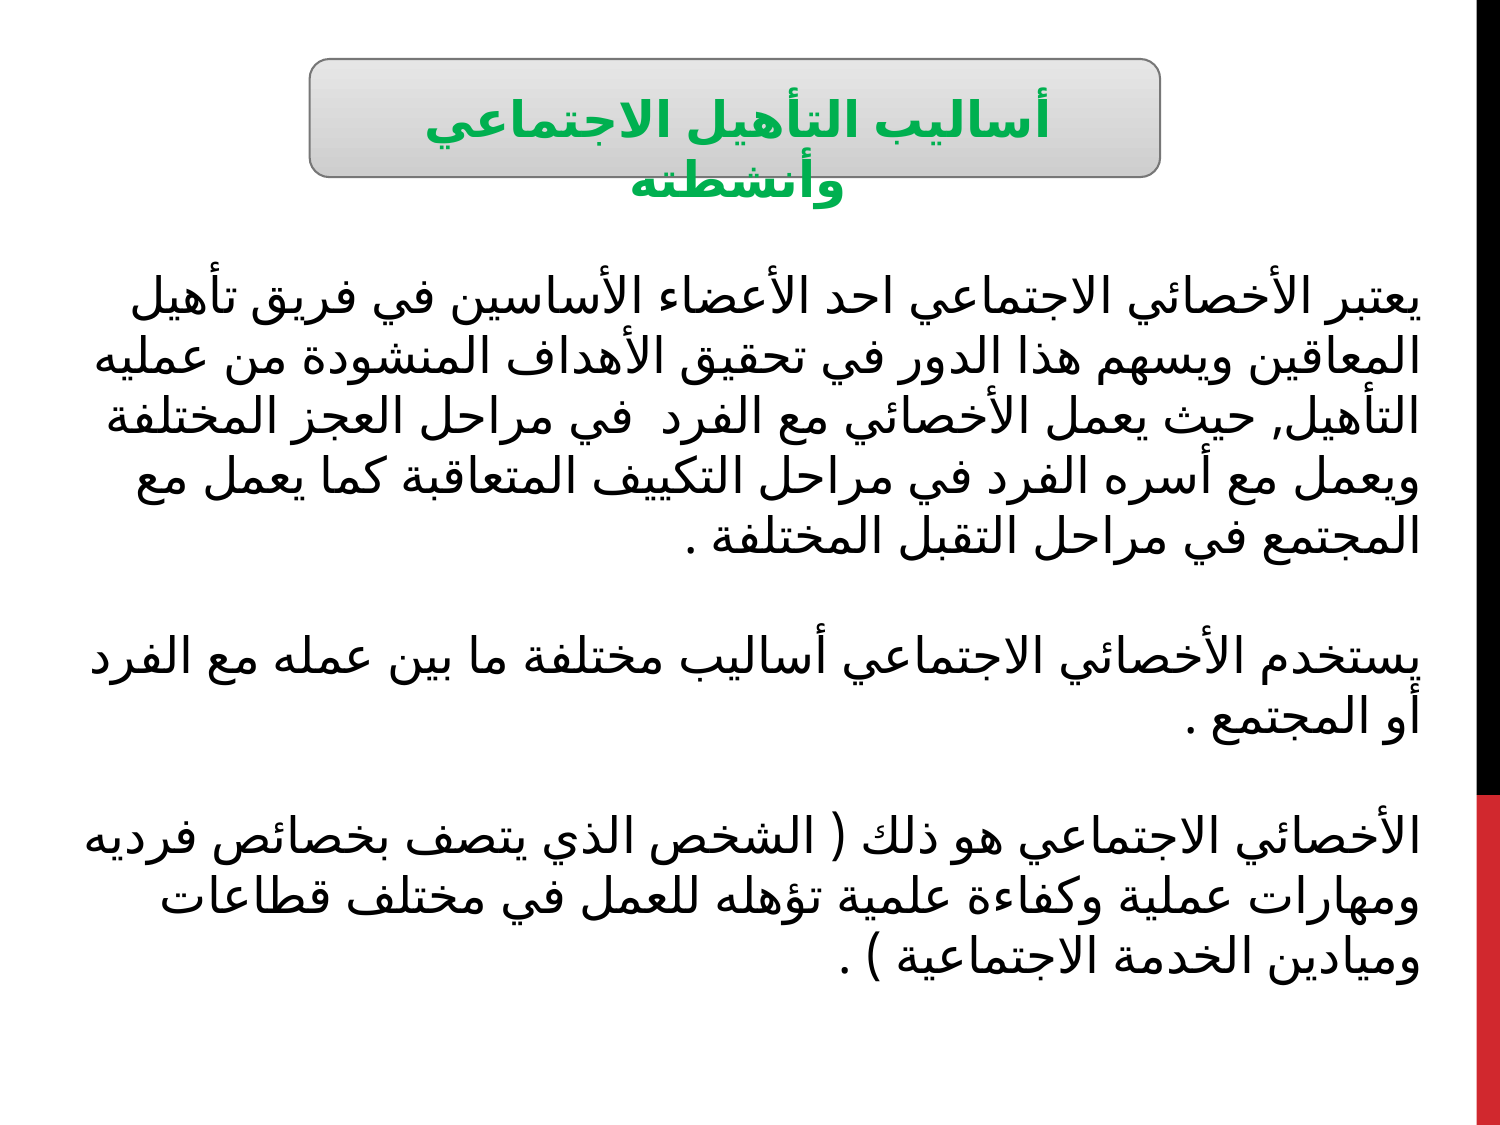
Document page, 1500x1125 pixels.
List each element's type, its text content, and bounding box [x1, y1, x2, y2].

text_box أساليب التأهيل الاجتماعي وأنشطته [354, 80, 1122, 215]
text_box يعتبر الأخصائي الاجتماعي احد الأعضاء الأساسين في فريق تأهيل المعاقين ويسهم هذا الدور في تحقيق الأهداف المنشودة من عمليه التأهيل, حيث يعمل الأخصائي مع الفرد في مراحل العجز المختلفة ويعمل مع أسره الفرد في مراحل التكييف المتعاقبة كما يعمل مع المجتمع في مراحل التقبل المختلفة . يستخدم الأخصائي الاجتماعي أساليب مختلفة ما بين عمله مع الفرد أو المجتمع . الأخصائي الاجتماعي هو ذلك ( الشخص الذي يتصف بخصائص فرديه ومهارات عملية وكفاءة علمية تؤهله للعمل في مختلف قطاعات وميادين الخدمة الاجتماعية ) . [31, 196, 1438, 991]
text_box [308, 57, 1162, 179]
